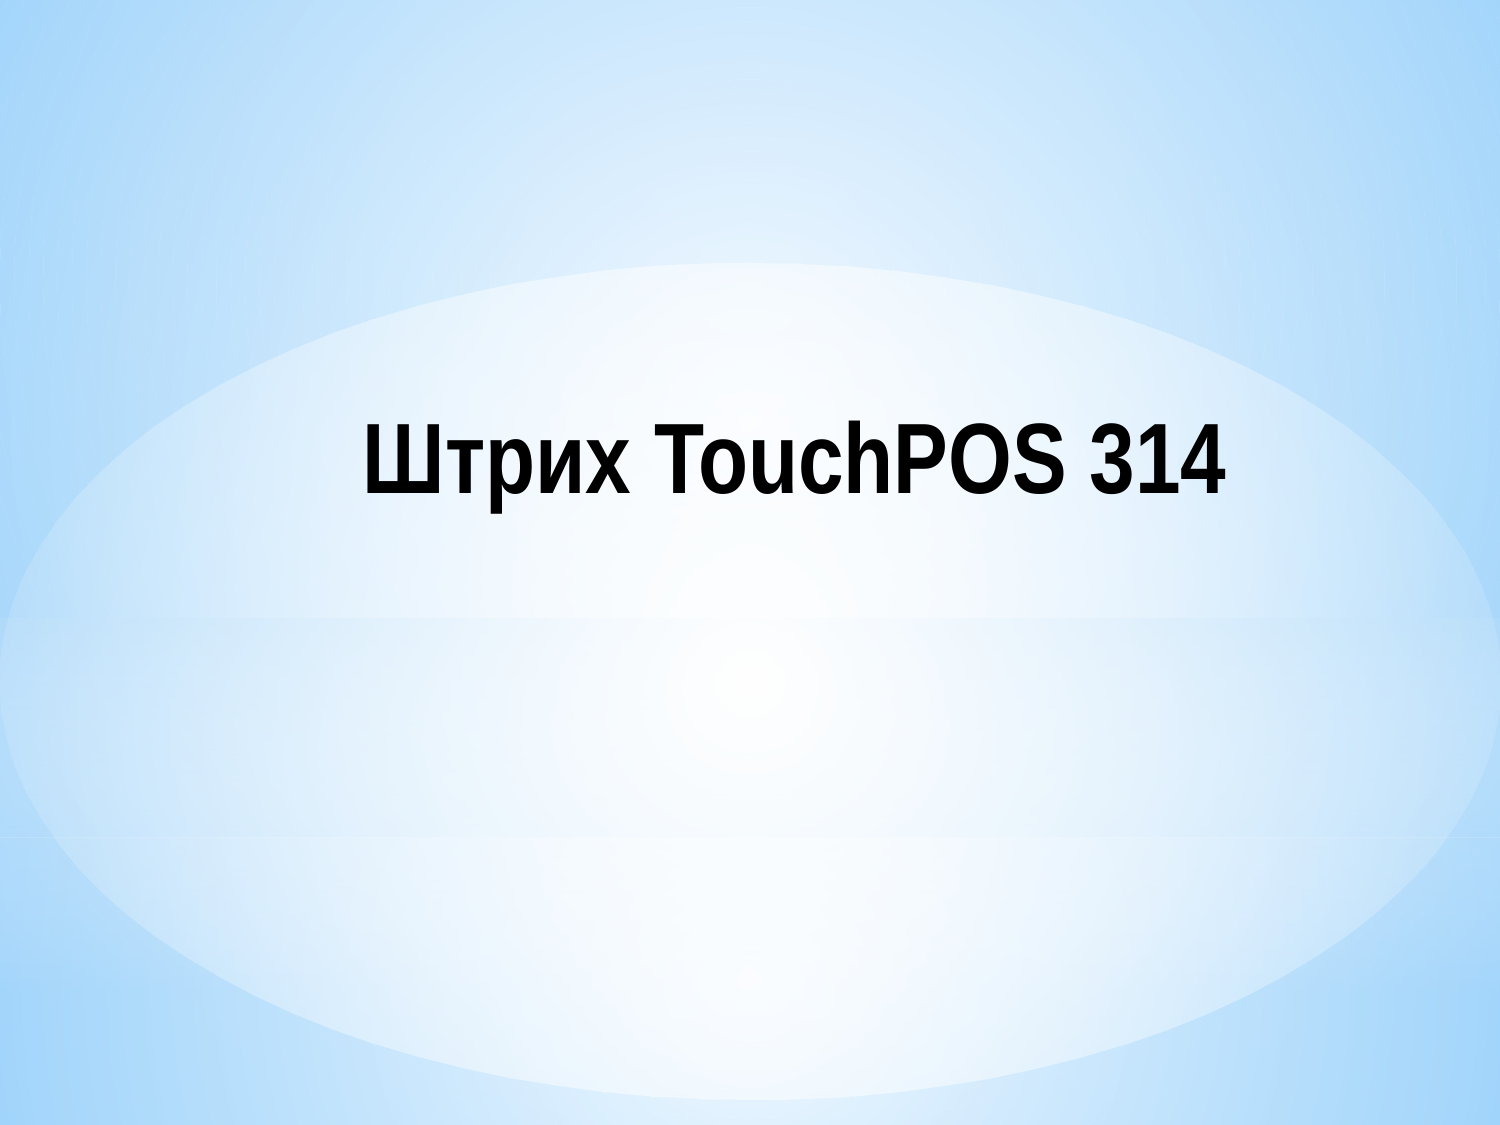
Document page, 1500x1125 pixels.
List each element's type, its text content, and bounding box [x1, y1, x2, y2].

title Штрих TouchPOS 314 [260, 386, 1329, 574]
